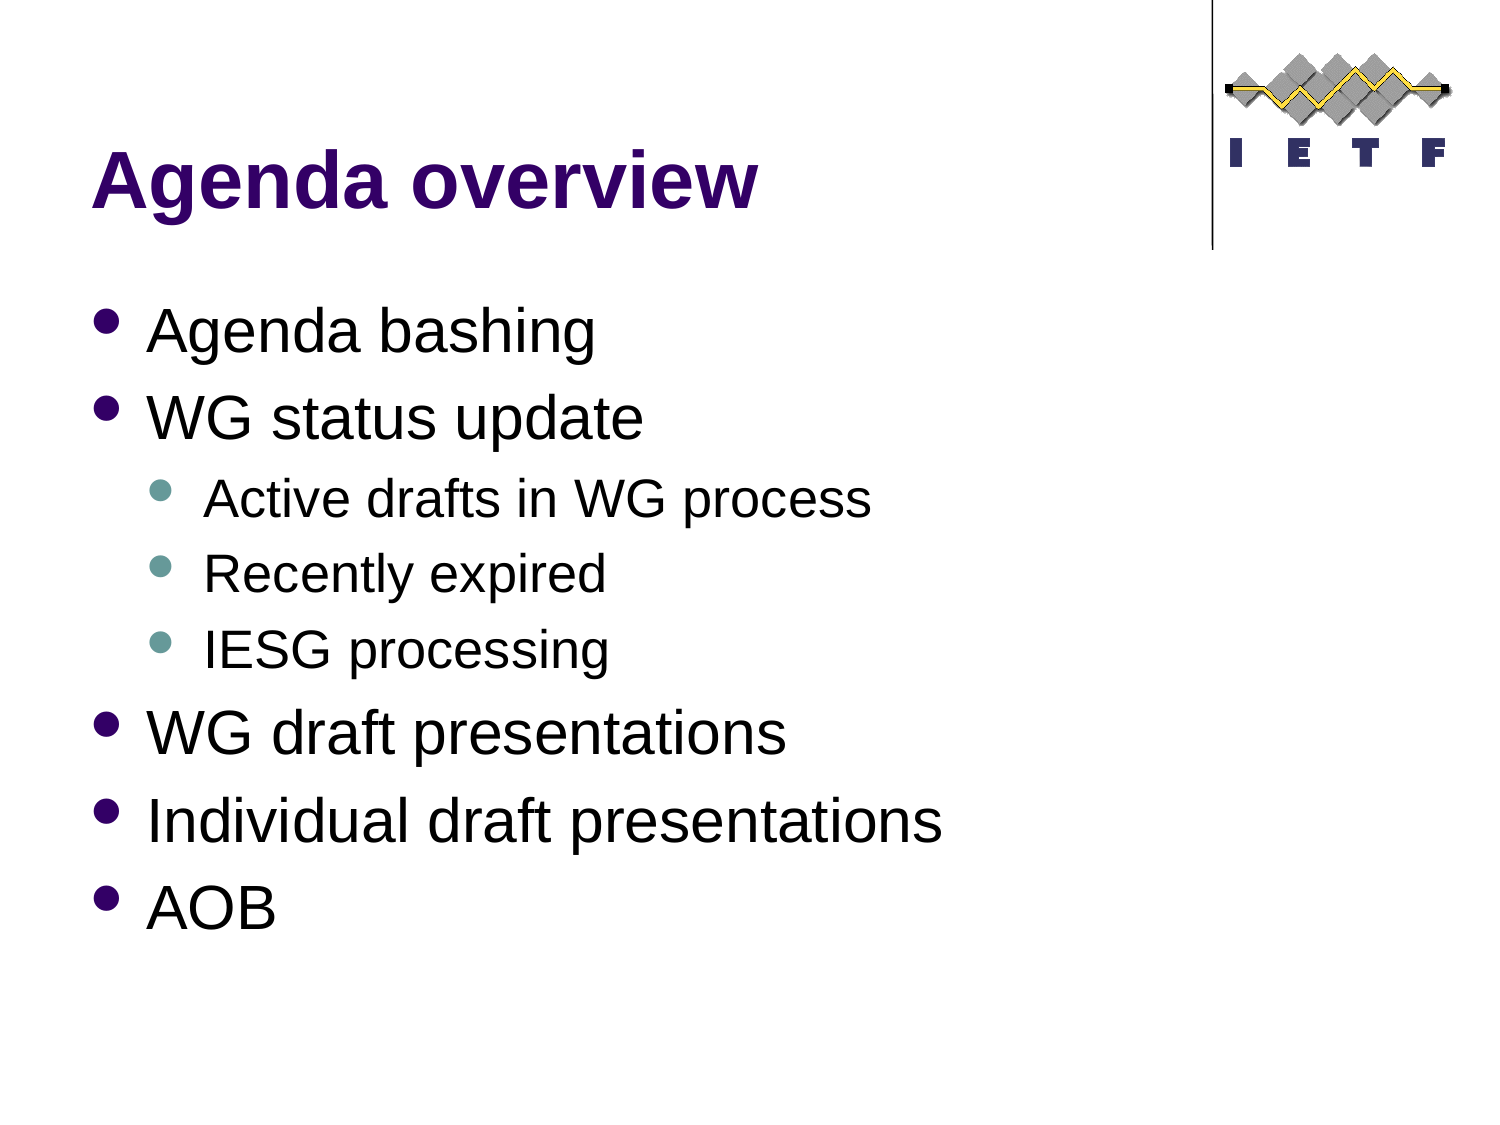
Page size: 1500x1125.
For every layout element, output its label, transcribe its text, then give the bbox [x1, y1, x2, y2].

title Agenda overview [74, 19, 1201, 233]
picture [1212, 37, 1463, 181]
list Agenda bashing WG status update Active drafts in WG process Recently expired IESG processing WG draft presentations Individual draft presentations AOB [74, 281, 1426, 1006]
